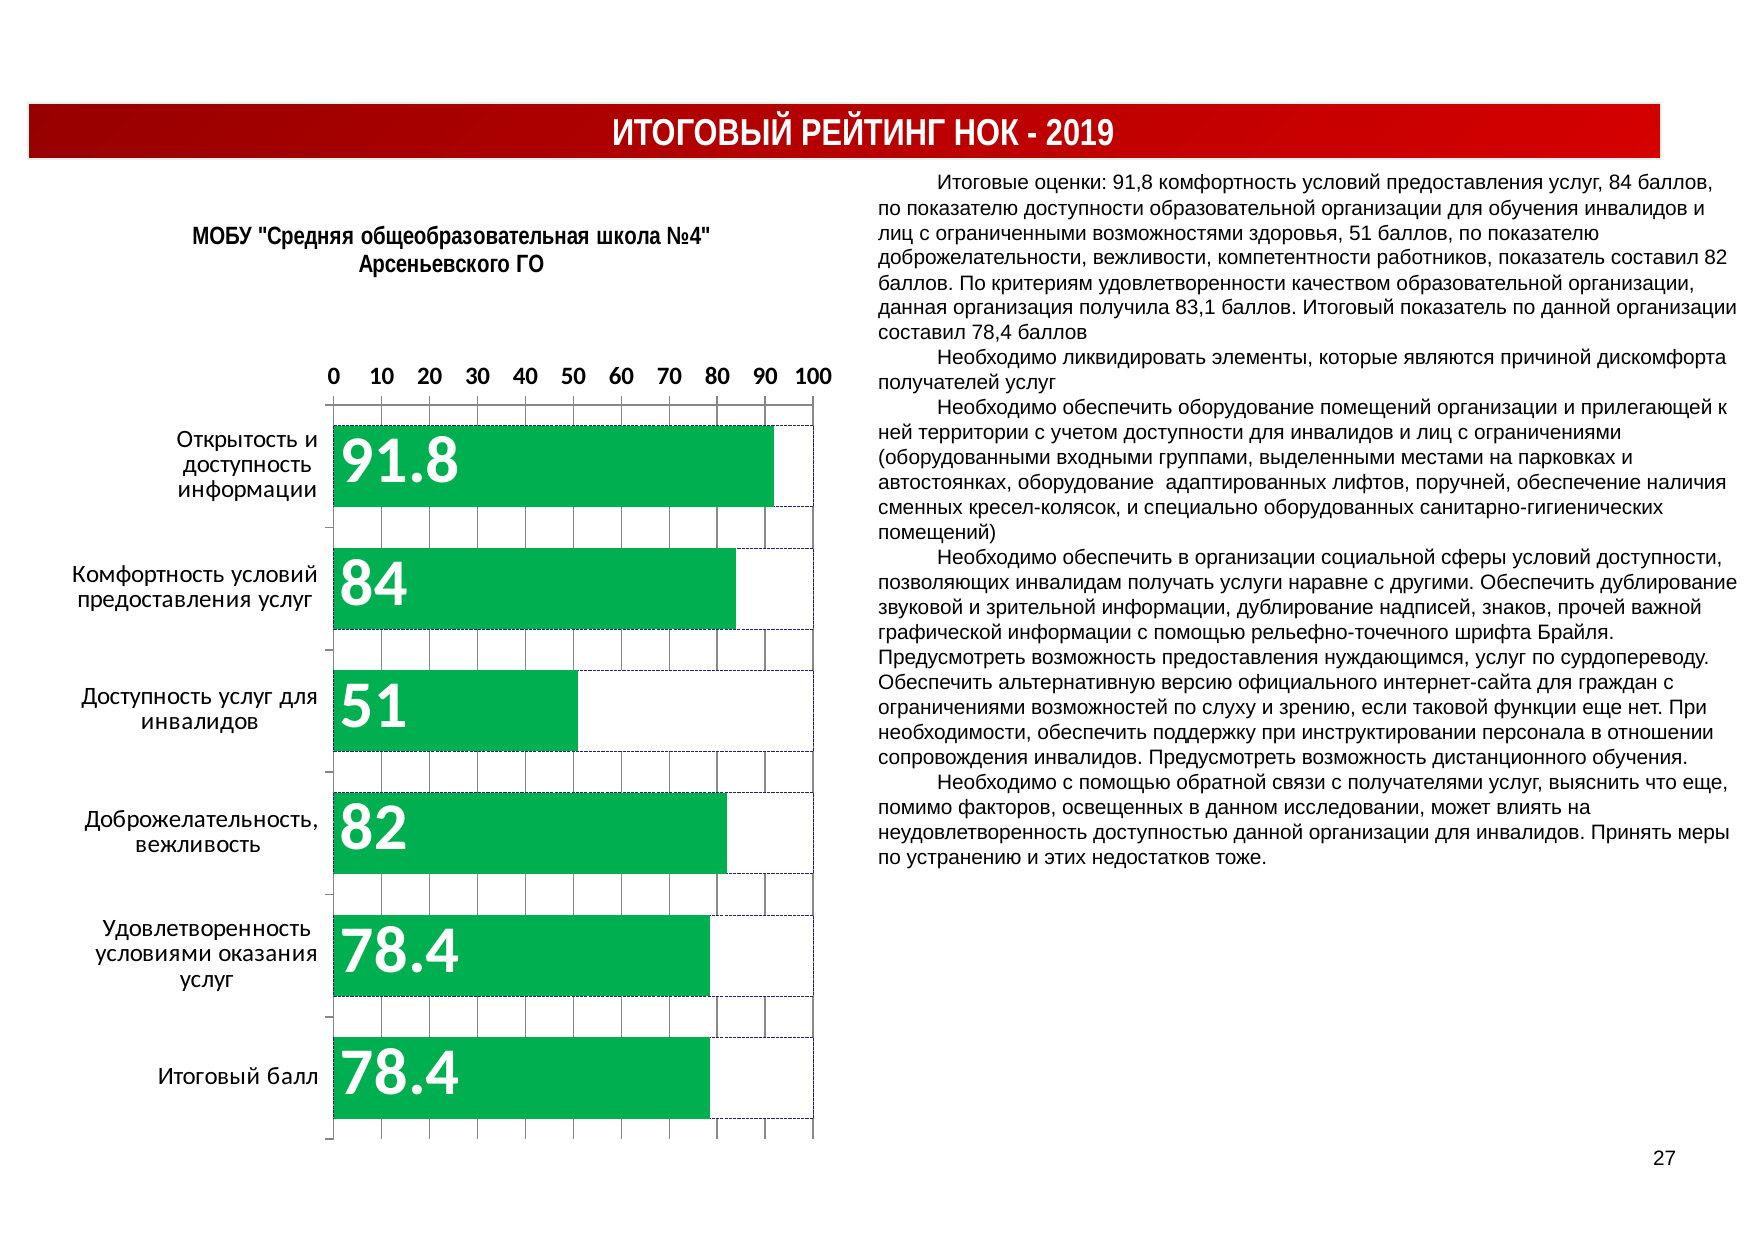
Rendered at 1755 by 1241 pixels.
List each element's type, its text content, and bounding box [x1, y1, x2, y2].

text_box Итоговые оценки: 91,8 комфортность условий предоставления услуг, 84 баллов, по показателю доступности образовательной организации для обучения инвалидов и лиц с ограниченными возможностями здоровья, 51 баллов, по показателю доброжелательности, вежливости, компетентности работников, показатель составил 82 баллов. По критериям удовлетворенности качеством образовательной организации, данная организация получила 83,1 баллов. Итоговый показатель по данной организации составил 78,4 баллов Необходимо ликвидировать элементы, которые являются причиной дискомфорта получателей услуг Необходимо обеспечить оборудование помещений организации и прилегающей к ней территории с учетом доступности для инвалидов и лиц с ограничениями (оборудованными входными группами, выделенными местами на парковках и автостоянках, оборудование адаптированных лифтов, поручней, обеспечение наличия сменных кресел-колясок, и специально оборудованных санитарно-гигиенических помещений) Необходимо обеспечить в организации социальной сферы условий доступности, позволяющих инвалидам получать услуги наравне с другими. Обеспечить дублирование звуковой и зрительной информации, дублирование надписей, знаков, прочей важной графической информации с помощью рельефно-точечного шрифта Брайля. Предусмотреть возможность предоставления нуждающимся, услуг по сурдопереводу. Обеспечить альтернативную версию официального интернет-сайта для граждан с ограничениями возможностей по слуху и зрению, если таковой функции еще нет. При необходимости, обеспечить поддержку при инструктировании персонала в отношении сопровождения инвалидов. Предусмотреть возможность дистанционного обучения. Необходимо с помощью обратной связи с получателями услуг, выяснить что еще, помимо факторов, освещенных в данном исследовании, может влиять на неудовлетворенность доступностью данной организации для инвалидов. Принять меры по устранению и этих недостатков тоже. [863, 161, 1755, 876]
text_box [27, 102, 1662, 160]
slide_number 27 [1283, 1136, 1694, 1223]
chart [58, 185, 845, 1172]
